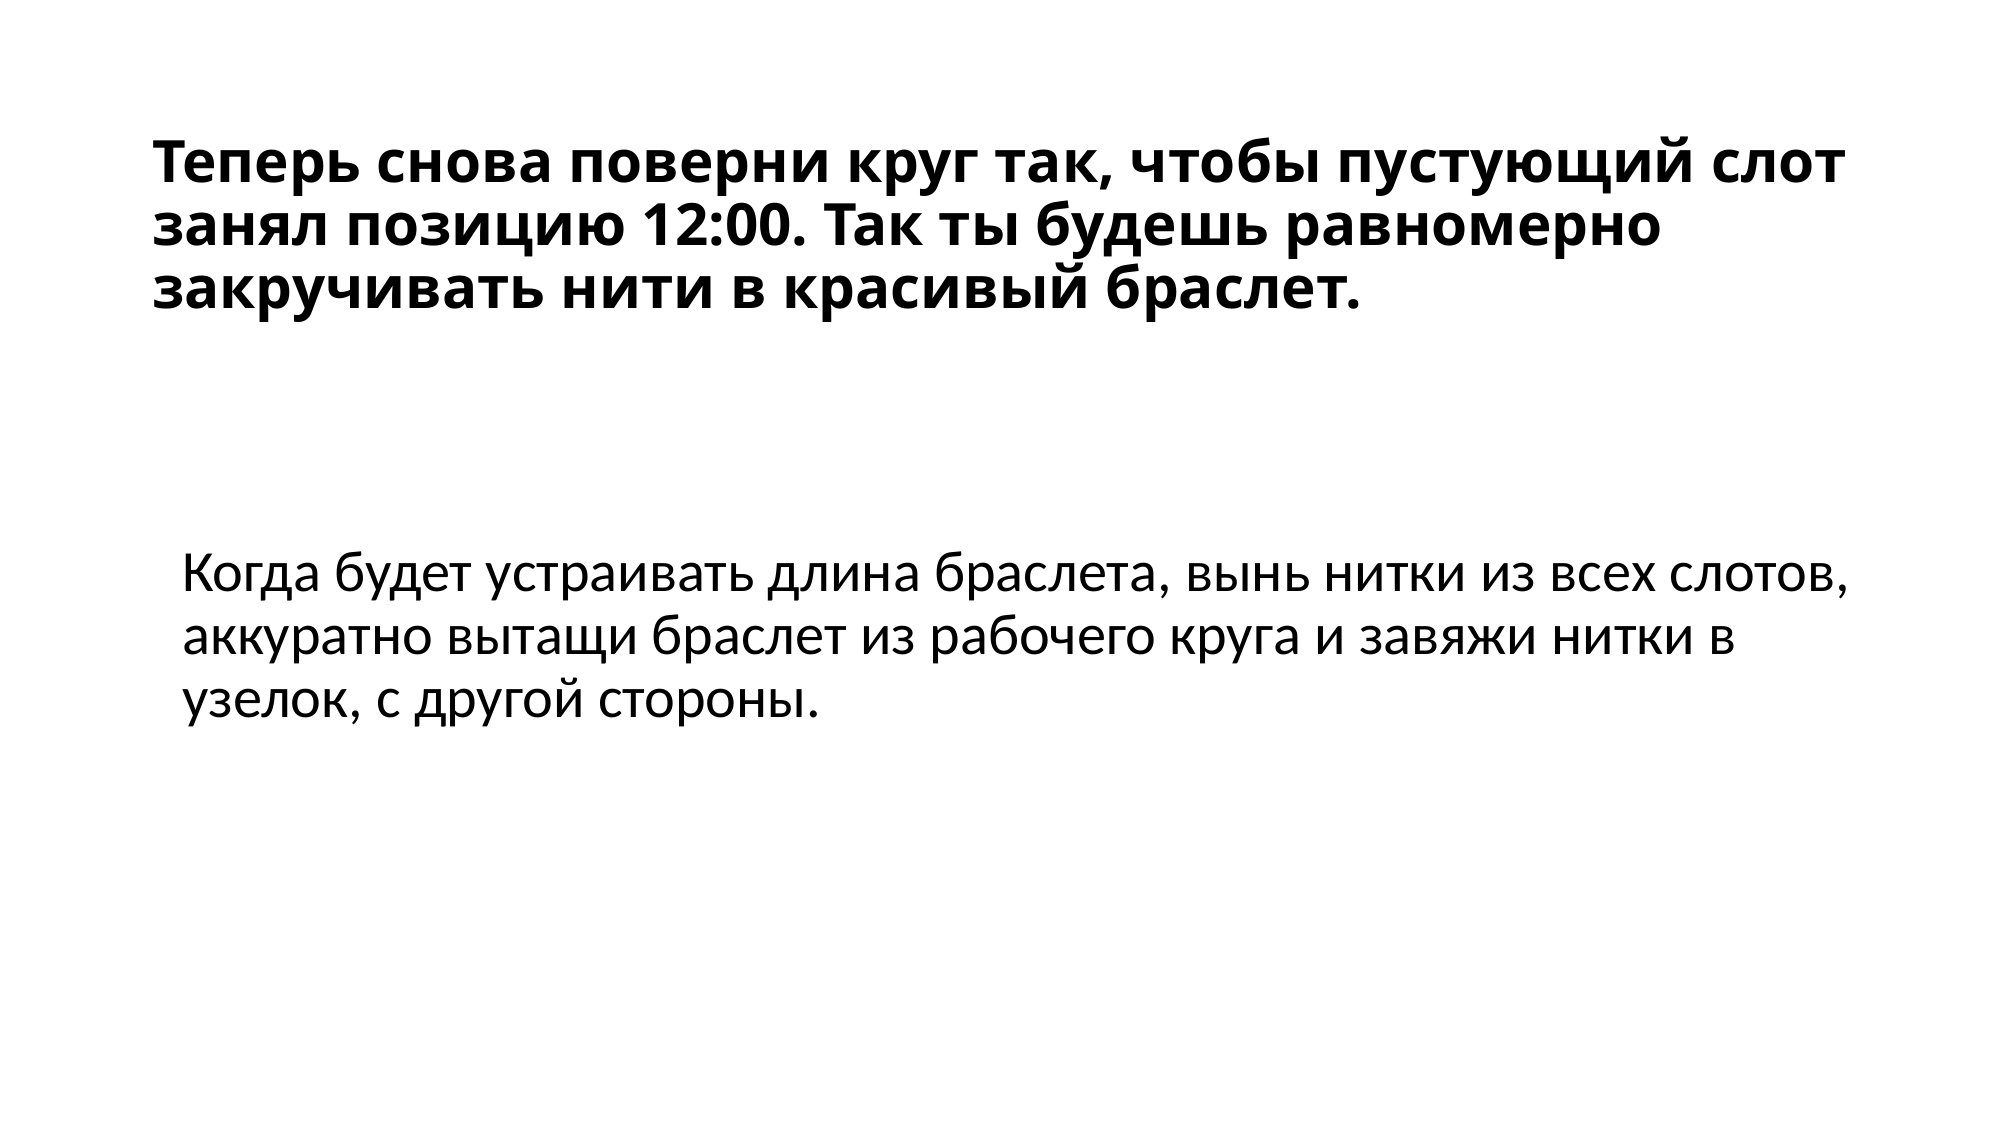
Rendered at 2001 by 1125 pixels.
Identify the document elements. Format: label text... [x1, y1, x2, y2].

list Когда будет устраивать длина браслета, вынь нитки из всех слотов, аккуратно вытащи браслет из рабочего круга и завяжи нитки в узелок, с другой стороны. [167, 533, 1893, 1125]
title Теперь снова поверни круг так, чтобы пустующий слот занял позицию 12:00. Так ты будешь равномерно закручивать нити в красивый браслет. [137, 59, 1863, 464]
